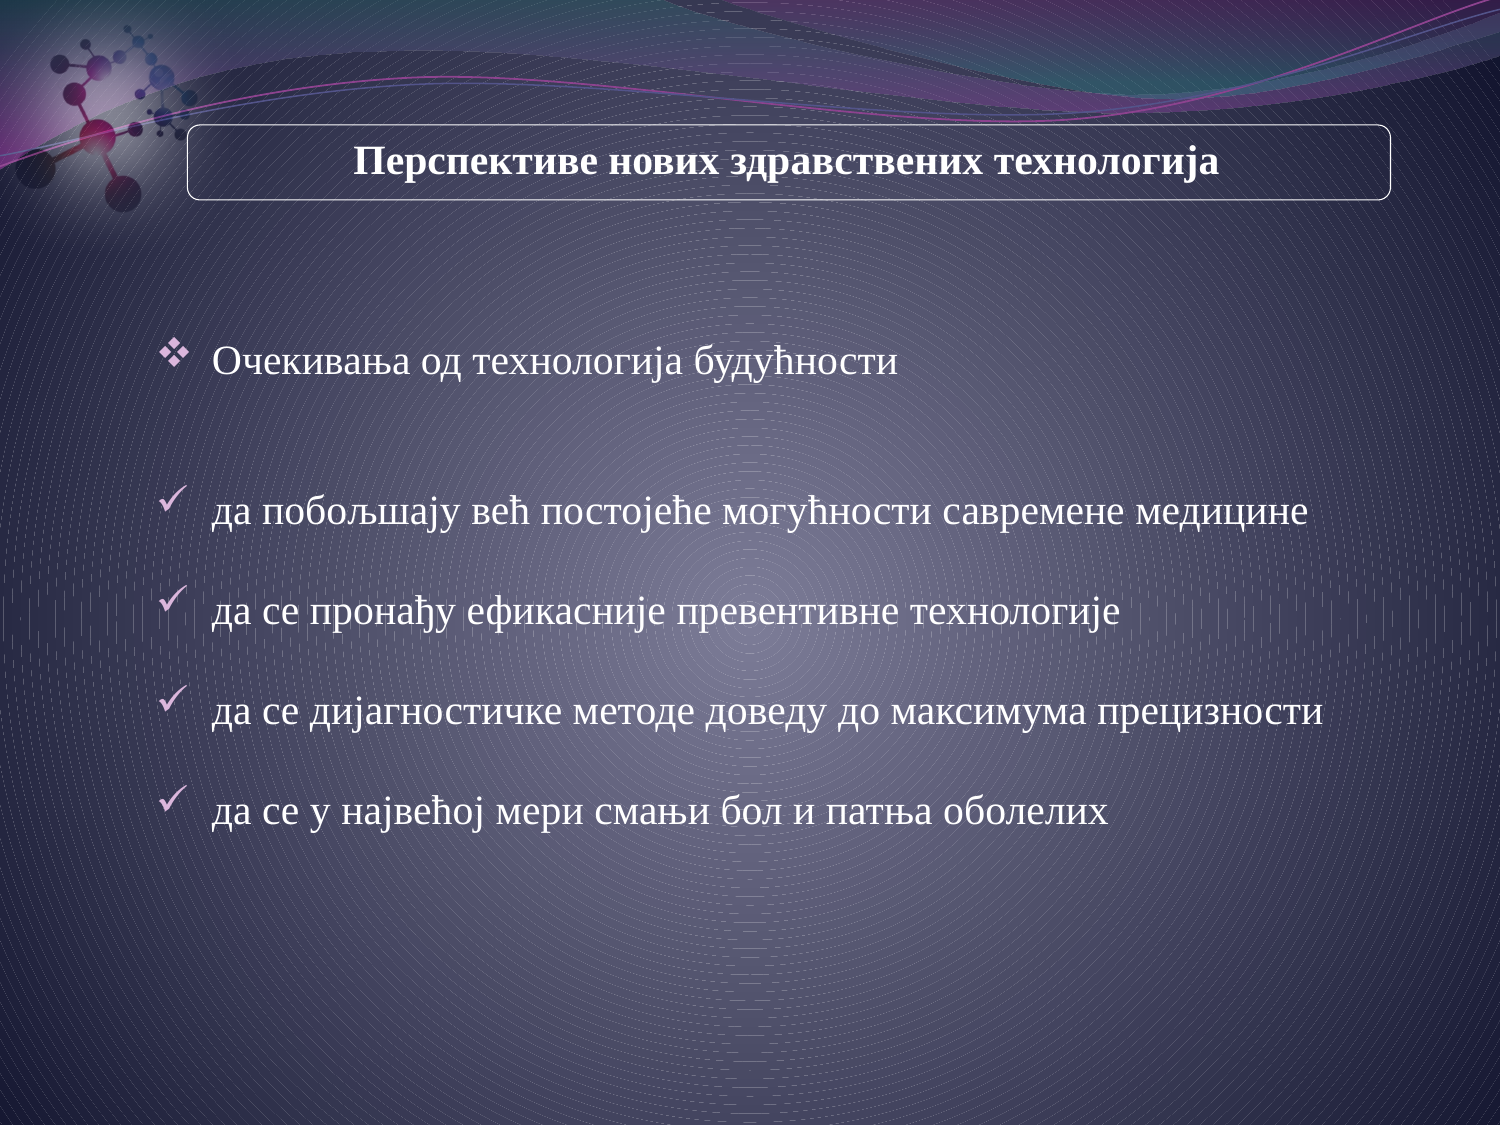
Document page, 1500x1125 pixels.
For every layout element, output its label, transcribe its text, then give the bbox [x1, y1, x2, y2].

text_box [185, 122, 1393, 203]
text_box Перспективе нових здравствених технологија Очекивања од технологија будућности да побољшају већ постојеће могућности савремене медицине да се пронађу ефикасније превентивне технологије да се дијагностичке методе доведу до максимума прецизности да се у највећој мери смањи бол и патња оболелих [140, 125, 1391, 991]
